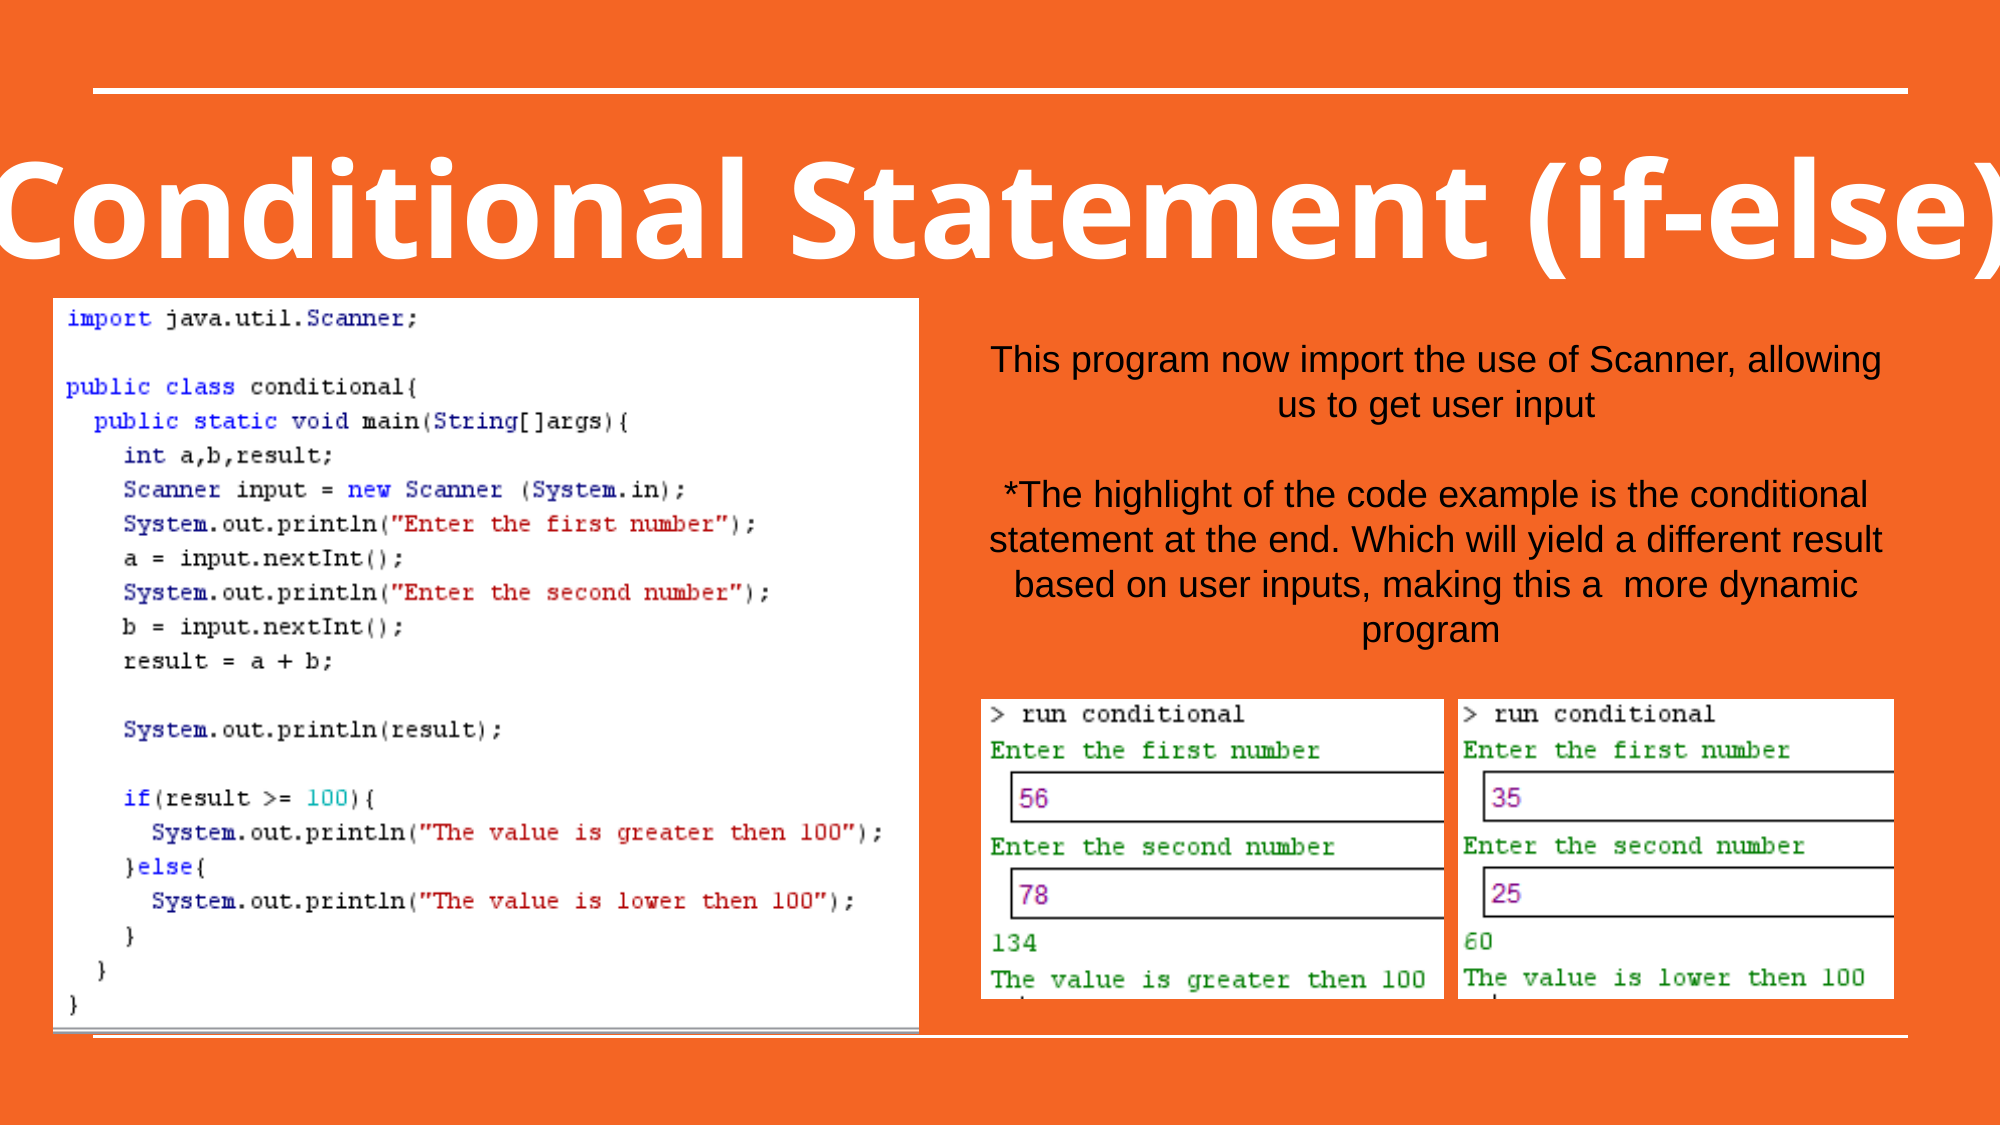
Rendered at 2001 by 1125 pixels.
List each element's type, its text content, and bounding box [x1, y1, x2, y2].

text_box This program now import the use of Scanner, allowing us to get user input *The highlight of the code example is the conditional statement at the end. Which will yield a different result based on user inputs, making this a more dynamic program [952, 328, 1920, 658]
picture [1457, 699, 1894, 1000]
title Conditional Statement (if-else) [0, 36, 2000, 374]
picture [53, 298, 919, 1034]
picture [981, 699, 1444, 1000]
